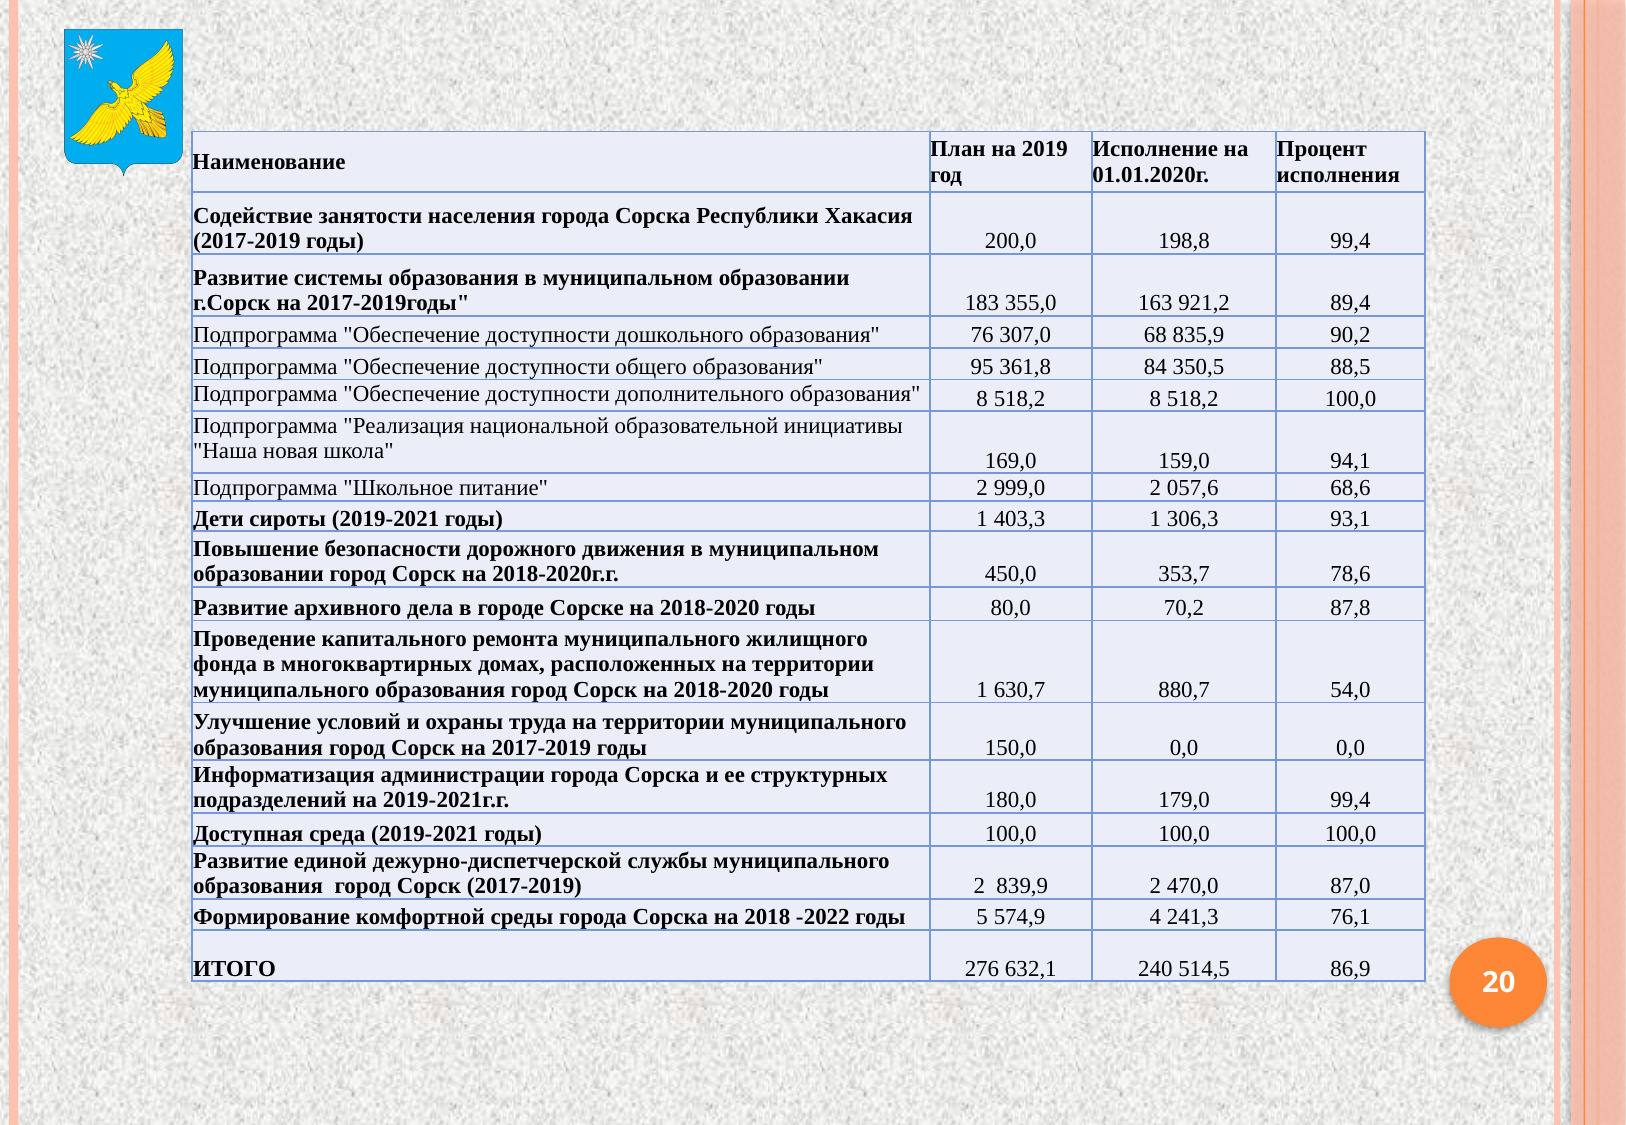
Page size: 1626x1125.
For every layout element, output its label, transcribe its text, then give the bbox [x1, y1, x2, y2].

table_cell Информатизация администрации города Сорска и ее структурных подразделений на 2019-2021г.г. [193, 761, 929, 812]
table_cell 99,4 [1277, 761, 1424, 812]
table_cell 150,0 [931, 703, 1091, 759]
table_cell 100,0 [1277, 380, 1424, 410]
table_cell Подпрограмма "Обеспечение доступности дошкольного образования" [193, 317, 929, 347]
table_cell 78,6 [1277, 532, 1424, 586]
table_cell 8 518,2 [1093, 380, 1275, 410]
table_cell 5 574,9 [931, 900, 1091, 929]
table_cell 159,0 [1093, 412, 1275, 472]
table_cell Подпрограмма "Реализация национальной образовательной инициативы "Наша новая школа" [193, 412, 929, 472]
table_cell 1 403,3 [931, 502, 1091, 530]
table_cell Проведение капитального ремонта муниципального жилищного фонда в многоквартирных домах, расположенных на территории муниципального образования город Сорск на 2018-2020 годы [193, 621, 929, 702]
table_header План на 2019 год [931, 132, 1091, 191]
table_cell 84 350,5 [1093, 349, 1275, 379]
table_cell 86,9 [1277, 931, 1424, 980]
table_cell Подпрограмма "Школьное питание" [193, 474, 929, 500]
table_cell 276 632,1 [931, 931, 1091, 980]
table_cell 1 306,3 [1093, 502, 1275, 530]
table_cell Улучшение условий и охраны труда на территории муниципального образования город Сорск на 2017-2019 годы [193, 703, 929, 759]
table_cell 2 999,0 [931, 474, 1091, 500]
table_cell 163 921,2 [1093, 255, 1275, 315]
picture [1561, 0, 1570, 1125]
table_cell 88,5 [1277, 349, 1424, 379]
table_cell Повышение безопасности дорожного движения в муниципальном образовании город Сорск на 2018-2020г.г. [193, 532, 929, 586]
table_cell 183 355,0 [931, 255, 1091, 315]
table_cell 99,4 [1277, 193, 1424, 253]
table_cell Доступная среда (2019-2021 годы) [193, 814, 929, 845]
table_cell 450,0 [931, 532, 1091, 586]
table_cell 80,0 [931, 588, 1091, 620]
table_cell 76 307,0 [931, 317, 1091, 347]
table_cell 180,0 [931, 761, 1091, 812]
table_header Исполнение на 01.01.2020г. [1093, 132, 1275, 191]
table_cell 93,1 [1277, 502, 1424, 530]
table_cell Развитие архивного дела в городе Сорске на 2018-2020 годы [193, 588, 929, 620]
table_cell Развитие единой дежурно-диспетчерской службы муниципального образования город Сорск (2017-2019) [193, 847, 929, 898]
table_cell 89,4 [1277, 255, 1424, 315]
table_cell 2 839,9 [931, 847, 1091, 898]
table_cell 70,2 [1093, 588, 1275, 620]
slide_number 20 [1444, 940, 1553, 1027]
table_header Процент исполнения [1277, 132, 1424, 191]
table_cell 0,0 [1093, 703, 1275, 759]
table_cell 200,0 [931, 193, 1091, 253]
table_cell ИТОГО [193, 931, 929, 980]
table_cell 240 514,5 [1093, 931, 1275, 980]
table_cell 68 835,9 [1093, 317, 1275, 347]
table_cell Подпрограмма "Обеспечение доступности дополнительного образования" [193, 380, 929, 410]
table_cell 54,0 [1277, 621, 1424, 702]
table_cell 179,0 [1093, 761, 1275, 812]
table_cell 8 518,2 [931, 380, 1091, 410]
table_cell 94,1 [1277, 412, 1424, 472]
table_cell 1 630,7 [931, 621, 1091, 702]
table_cell 100,0 [931, 814, 1091, 845]
table_cell 68,6 [1277, 474, 1424, 500]
table_cell 0,0 [1277, 703, 1424, 759]
table_cell Дети сироты (2019-2021 годы) [193, 502, 929, 530]
table_cell 4 241,3 [1093, 900, 1275, 929]
table_cell 2 057,6 [1093, 474, 1275, 500]
table_cell 198,8 [1093, 193, 1275, 253]
table_cell 353,7 [1093, 532, 1275, 586]
table_header Наименование [193, 132, 929, 191]
picture [19, 0, 1554, 1125]
table_cell 100,0 [1277, 814, 1424, 845]
table_cell Содействие занятости населения города Сорска Республики Хакасия (2017-2019 годы) [193, 193, 929, 253]
table_cell Подпрограмма "Обеспечение доступности общего образования" [193, 349, 929, 379]
table_cell 95 361,8 [931, 349, 1091, 379]
table_cell Развитие системы образования в муниципальном образовании г.Сорск на 2017-2019годы" [193, 255, 929, 315]
table_cell 169,0 [931, 412, 1091, 472]
table_cell 880,7 [1093, 621, 1275, 702]
table_cell Формирование комфортной среды города Сорска на 2018 -2022 годы [193, 900, 929, 929]
table_cell 87,8 [1277, 588, 1424, 620]
table_cell 90,2 [1277, 317, 1424, 347]
table_cell 76,1 [1277, 900, 1424, 929]
table_cell 87,0 [1277, 847, 1424, 898]
picture [0, 0, 8, 1125]
table_cell 100,0 [1093, 814, 1275, 845]
table_cell 2 470,0 [1093, 847, 1275, 898]
